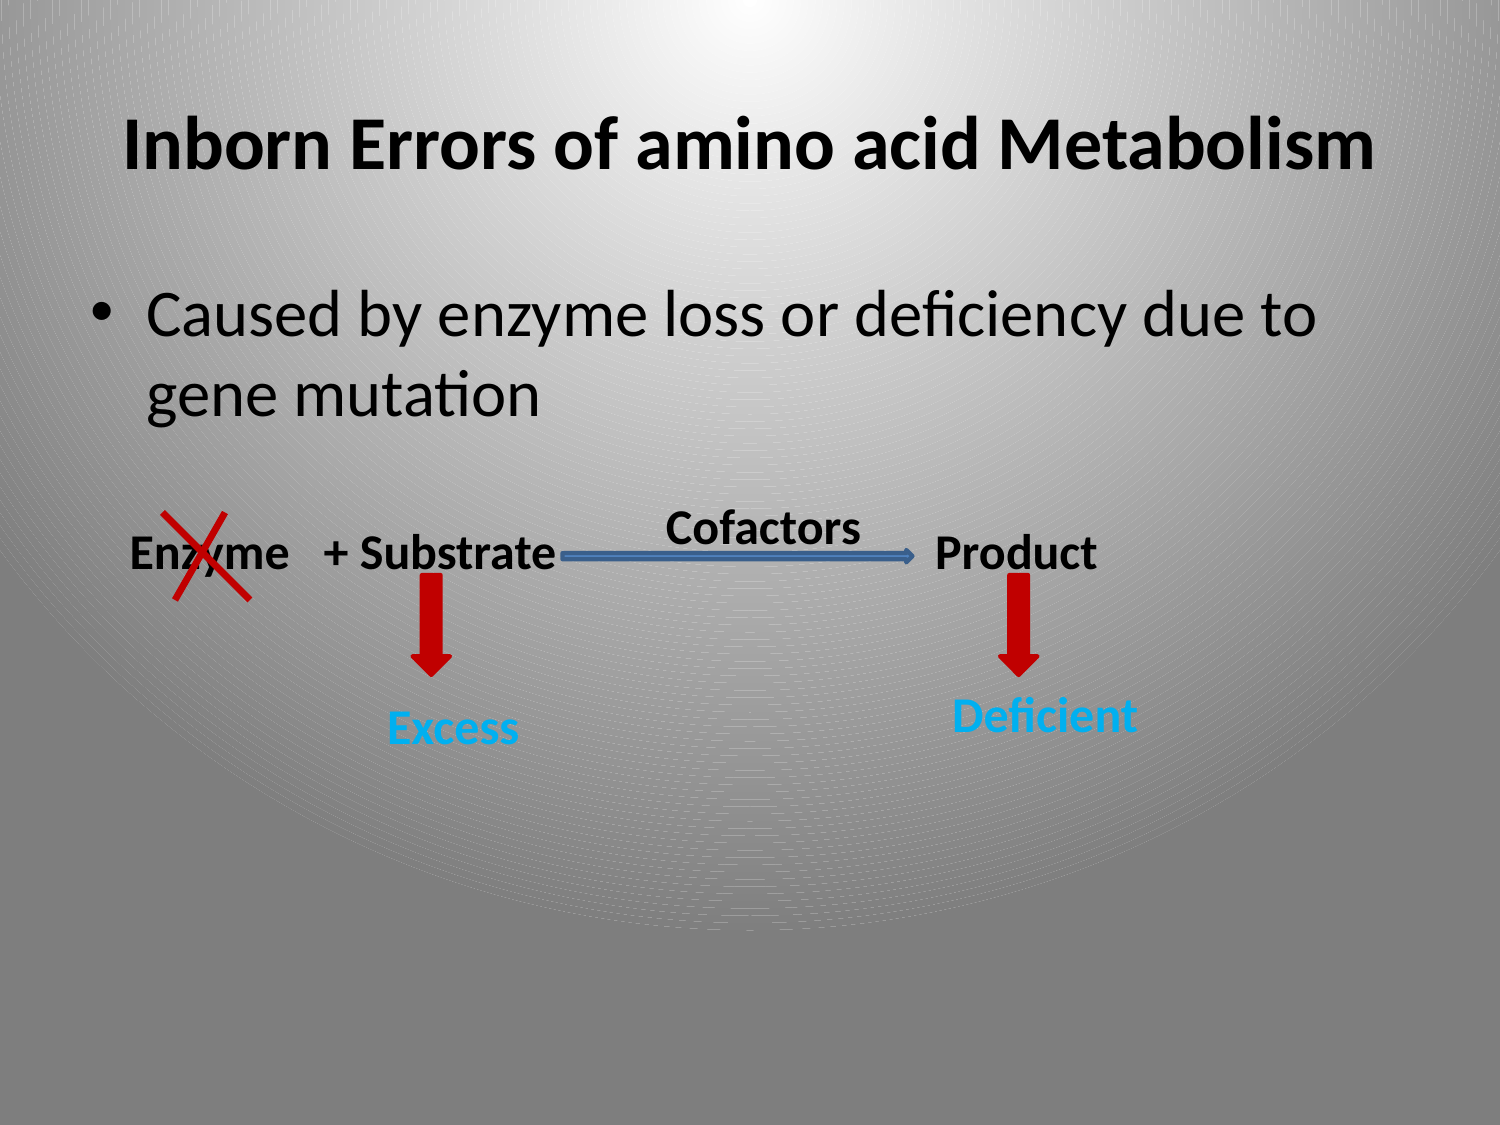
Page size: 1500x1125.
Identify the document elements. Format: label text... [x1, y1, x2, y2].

text_box [410, 597, 452, 678]
text_box Excess [372, 687, 535, 763]
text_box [162, 512, 251, 601]
text_box [998, 597, 1040, 674]
title Inborn Errors of amino acid Metabolism [75, 45, 1425, 233]
text_box Deficient [937, 674, 1154, 750]
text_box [112, 487, 1126, 589]
list Caused by enzyme loss or deficiency due to gene mutation [75, 262, 1425, 1005]
